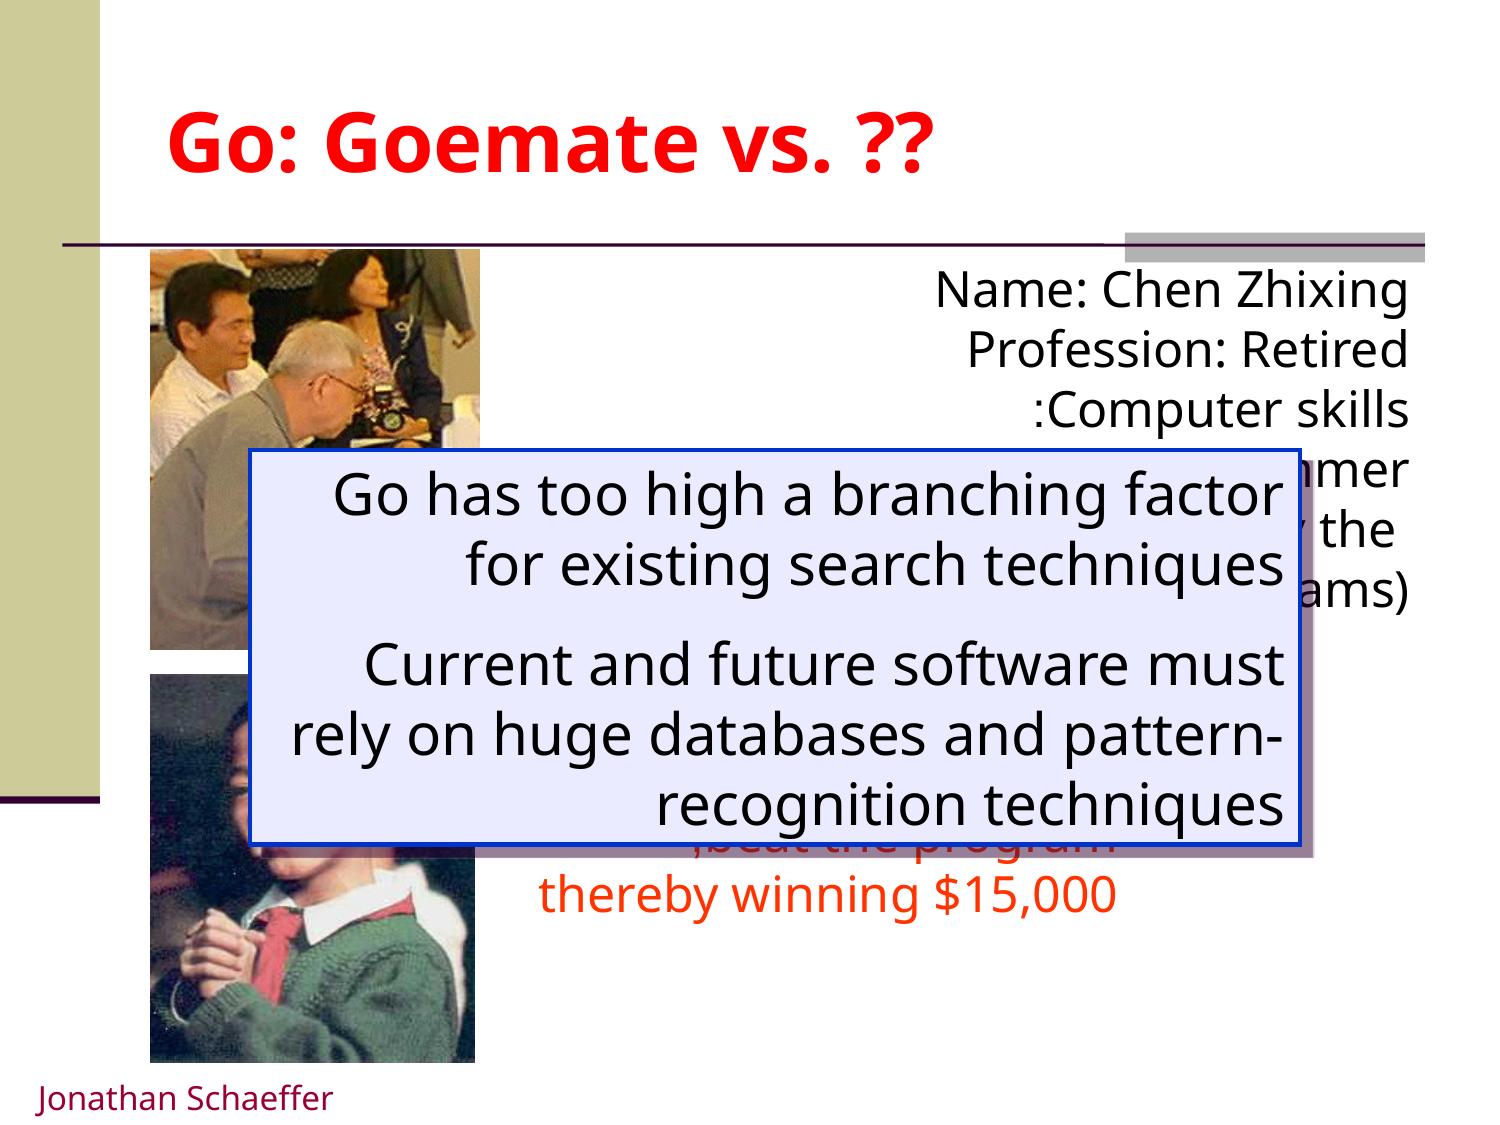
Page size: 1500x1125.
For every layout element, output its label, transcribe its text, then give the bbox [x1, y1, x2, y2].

text_box Name: Chen Zhixing Profession: Retired Computer skills: self-taught programmer Author of Goemate (arguably the strongest Go programs) [524, 249, 1425, 685]
picture [149, 249, 480, 651]
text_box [149, 674, 1133, 1063]
title Go: Goemate vs. ?? [149, 45, 1426, 234]
text_box Go has too high a branching factor for existing search techniques Current and future software must rely on huge databases and pattern-recognition techniques [249, 449, 1300, 845]
text_box Jonathan Schaeffer [22, 1069, 350, 1125]
